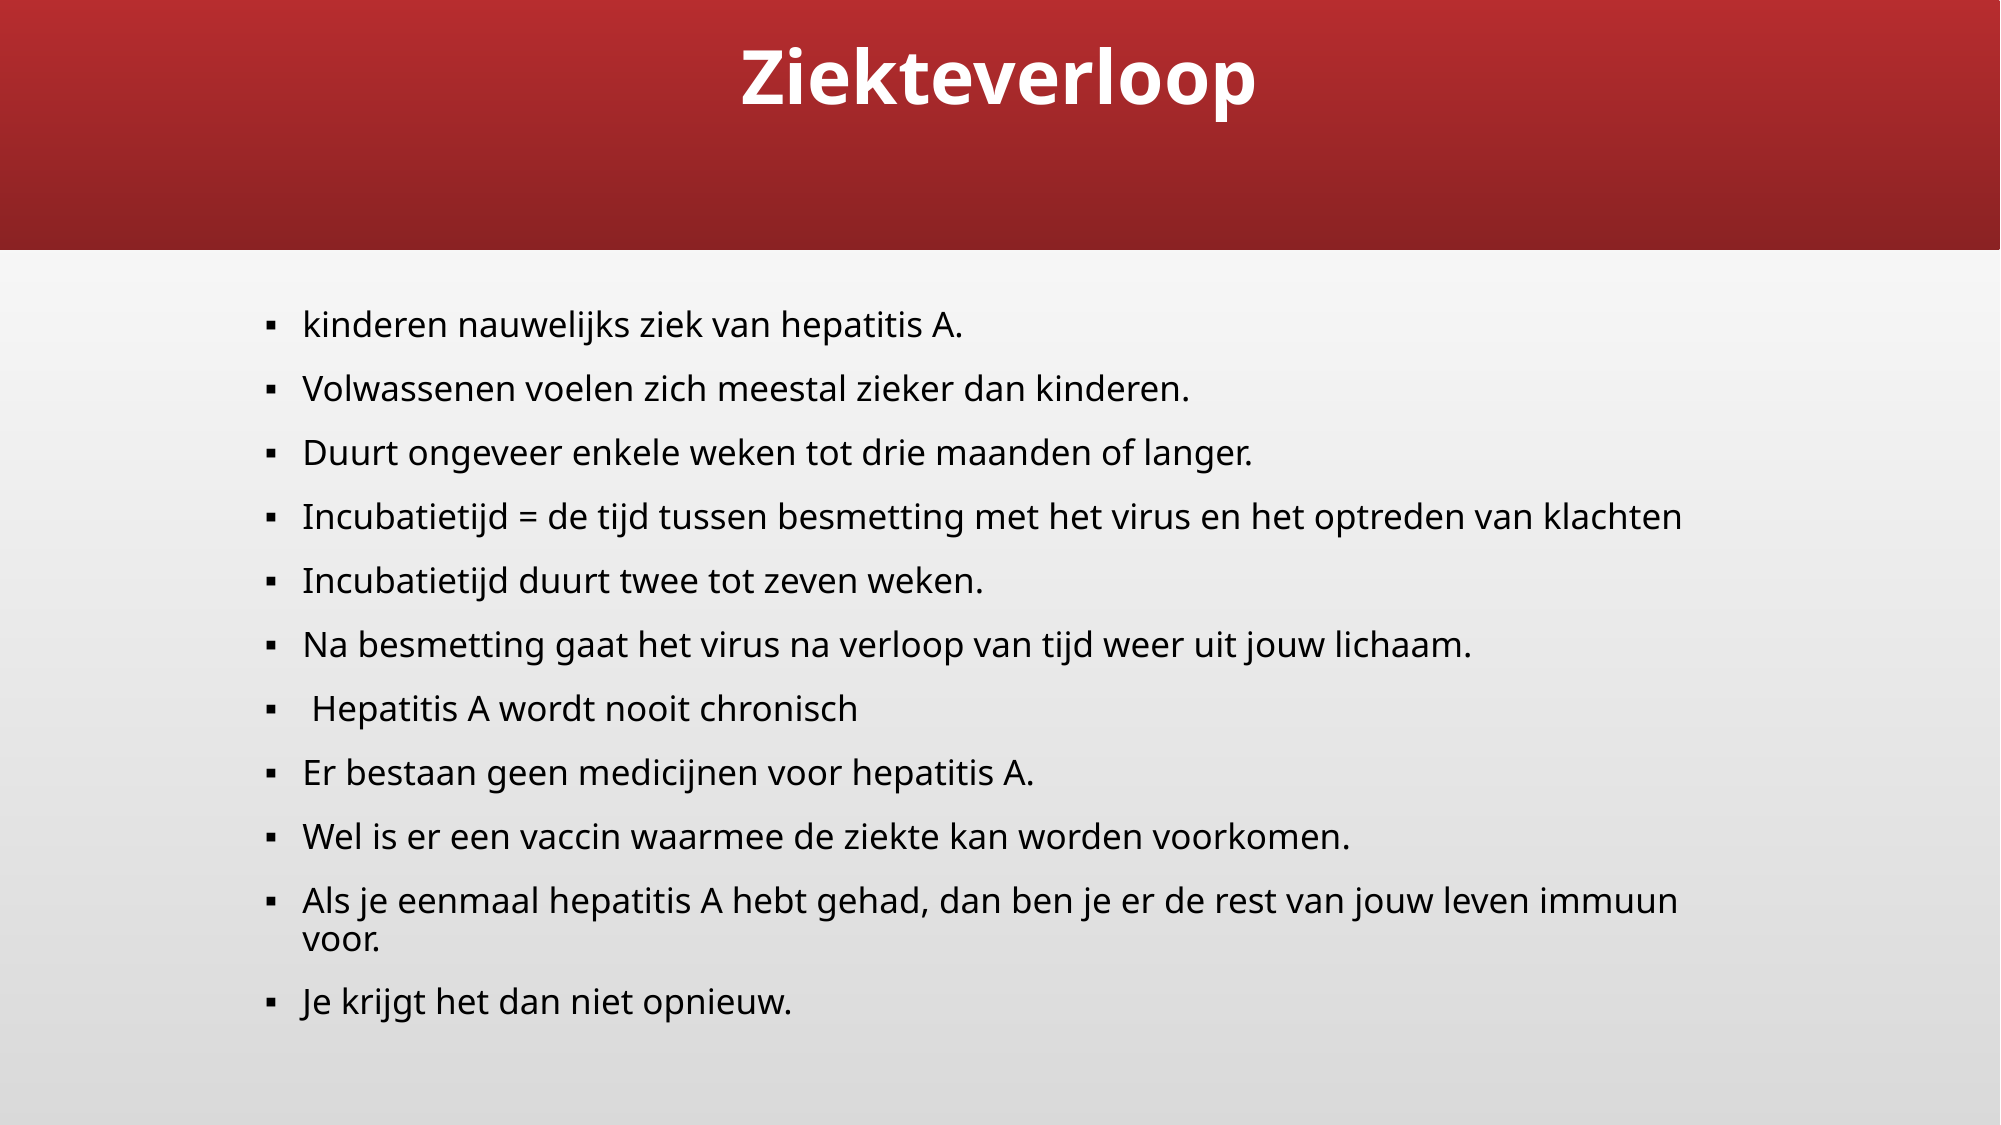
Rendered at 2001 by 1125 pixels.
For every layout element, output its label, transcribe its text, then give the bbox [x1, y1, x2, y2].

title Ziekteverloop [174, 16, 1825, 234]
list kinderen nauwelijks ziek van hepatitis A. Volwassenen voelen zich meestal zieker dan kinderen. Duurt ongeveer enkele weken tot drie maanden of langer. Incubatietijd = de tijd tussen besmetting met het virus en het optreden van klachten Incubatietijd duurt twee tot zeven weken. Na besmetting gaat het virus na verloop van tijd weer uit jouw lichaam. Hepatitis A wordt nooit chronisch Er bestaan geen medicijnen voor hepatitis A. Wel is er een vaccin waarmee de ziekte kan worden voorkomen. Als je eenmaal hepatitis A hebt gehad, dan ben je er de rest van jouw leven immuun voor. Je krijgt het dan niet opnieuw. [249, 299, 1750, 1050]
